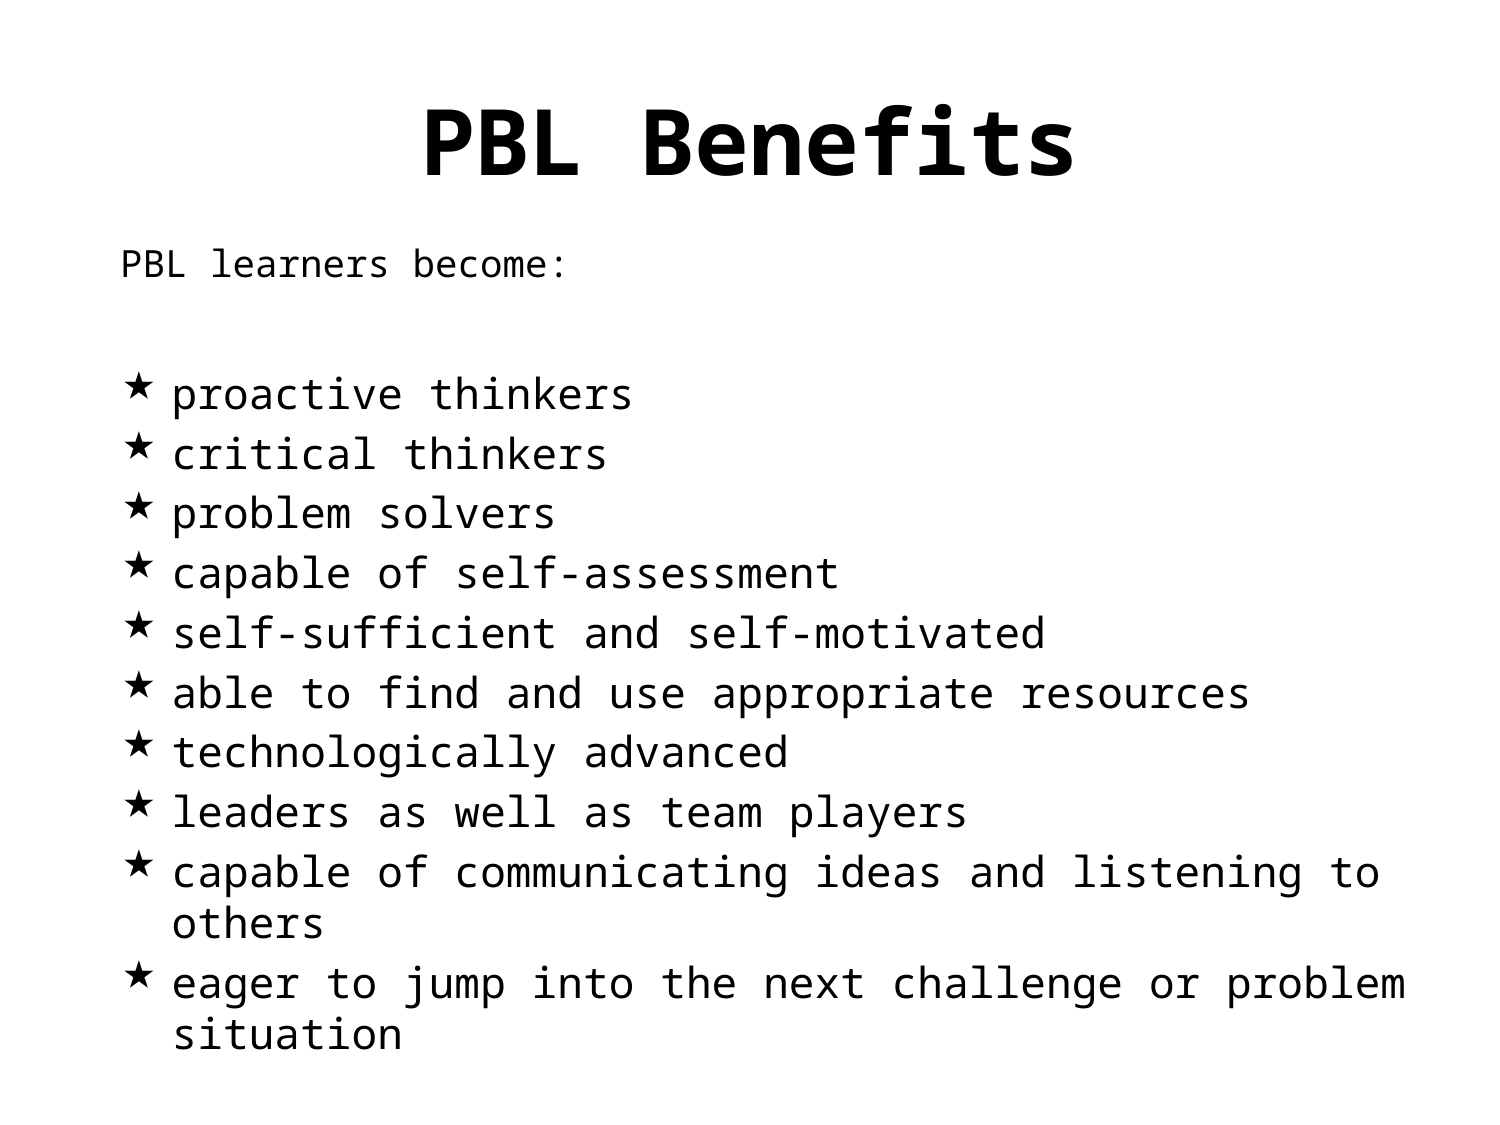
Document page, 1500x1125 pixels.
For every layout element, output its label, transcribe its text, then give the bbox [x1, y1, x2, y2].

title PBL Benefits [75, 45, 1425, 233]
list proactive thinkers critical thinkers problem solvers capable of self-assessment self-sufficient and self-motivated able to find and use appropriate resources technologically advanced leaders as well as team players capable of communicating ideas and listening to others eager to jump into the next challenge or problem situation [105, 359, 1425, 1070]
text_box PBL learners become: [105, 232, 1425, 293]
